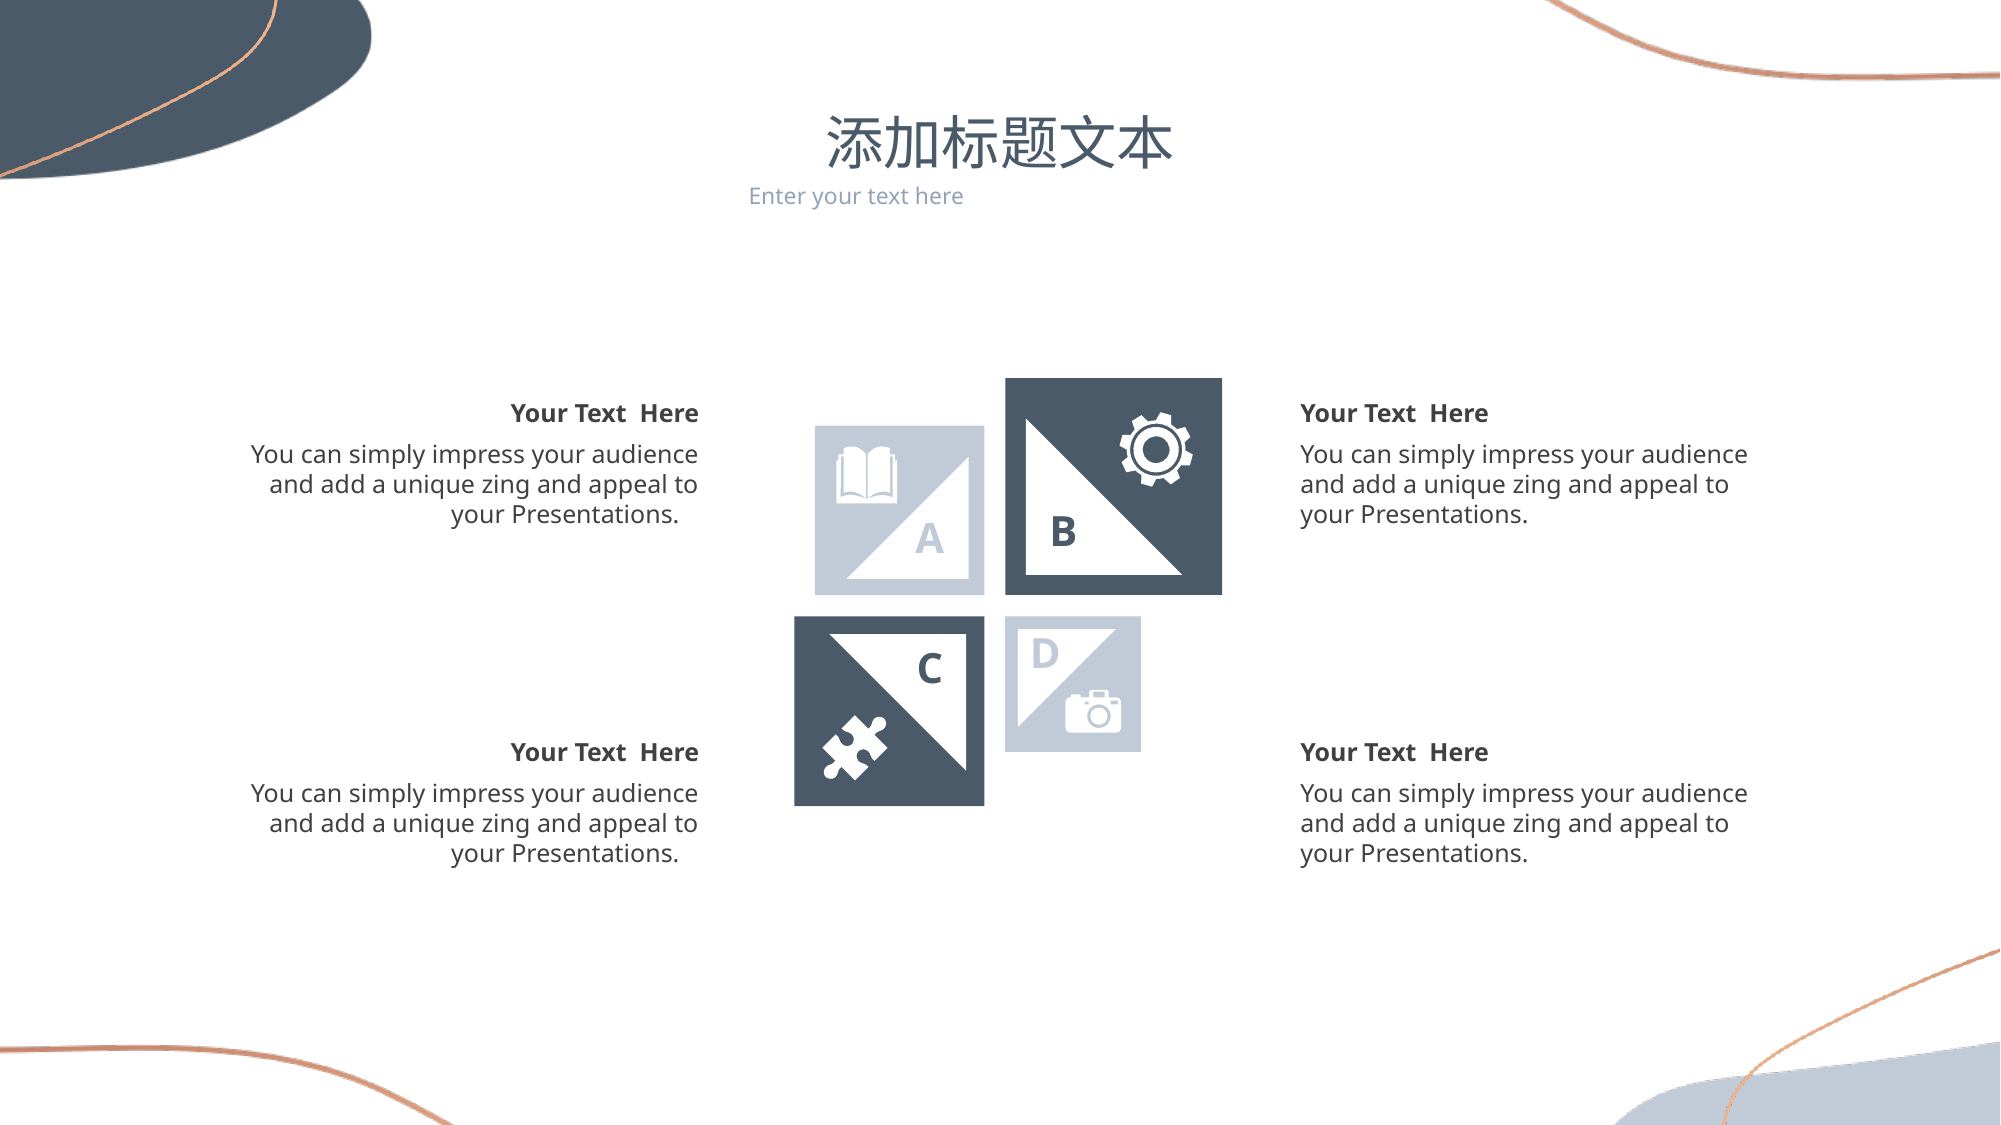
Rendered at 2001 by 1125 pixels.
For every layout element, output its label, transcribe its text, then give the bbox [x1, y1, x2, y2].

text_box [235, 728, 715, 876]
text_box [1005, 616, 1141, 752]
text_box 添加标题文本 [810, 98, 1190, 174]
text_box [1285, 728, 1765, 876]
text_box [794, 616, 985, 807]
picture [1603, 918, 2001, 1125]
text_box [814, 425, 985, 596]
picture [0, 1018, 478, 1125]
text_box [1005, 378, 1223, 596]
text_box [235, 389, 715, 537]
picture [0, 0, 372, 207]
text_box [1285, 389, 1765, 537]
picture [1522, 0, 2001, 107]
text_box Enter your text here [733, 174, 1266, 217]
